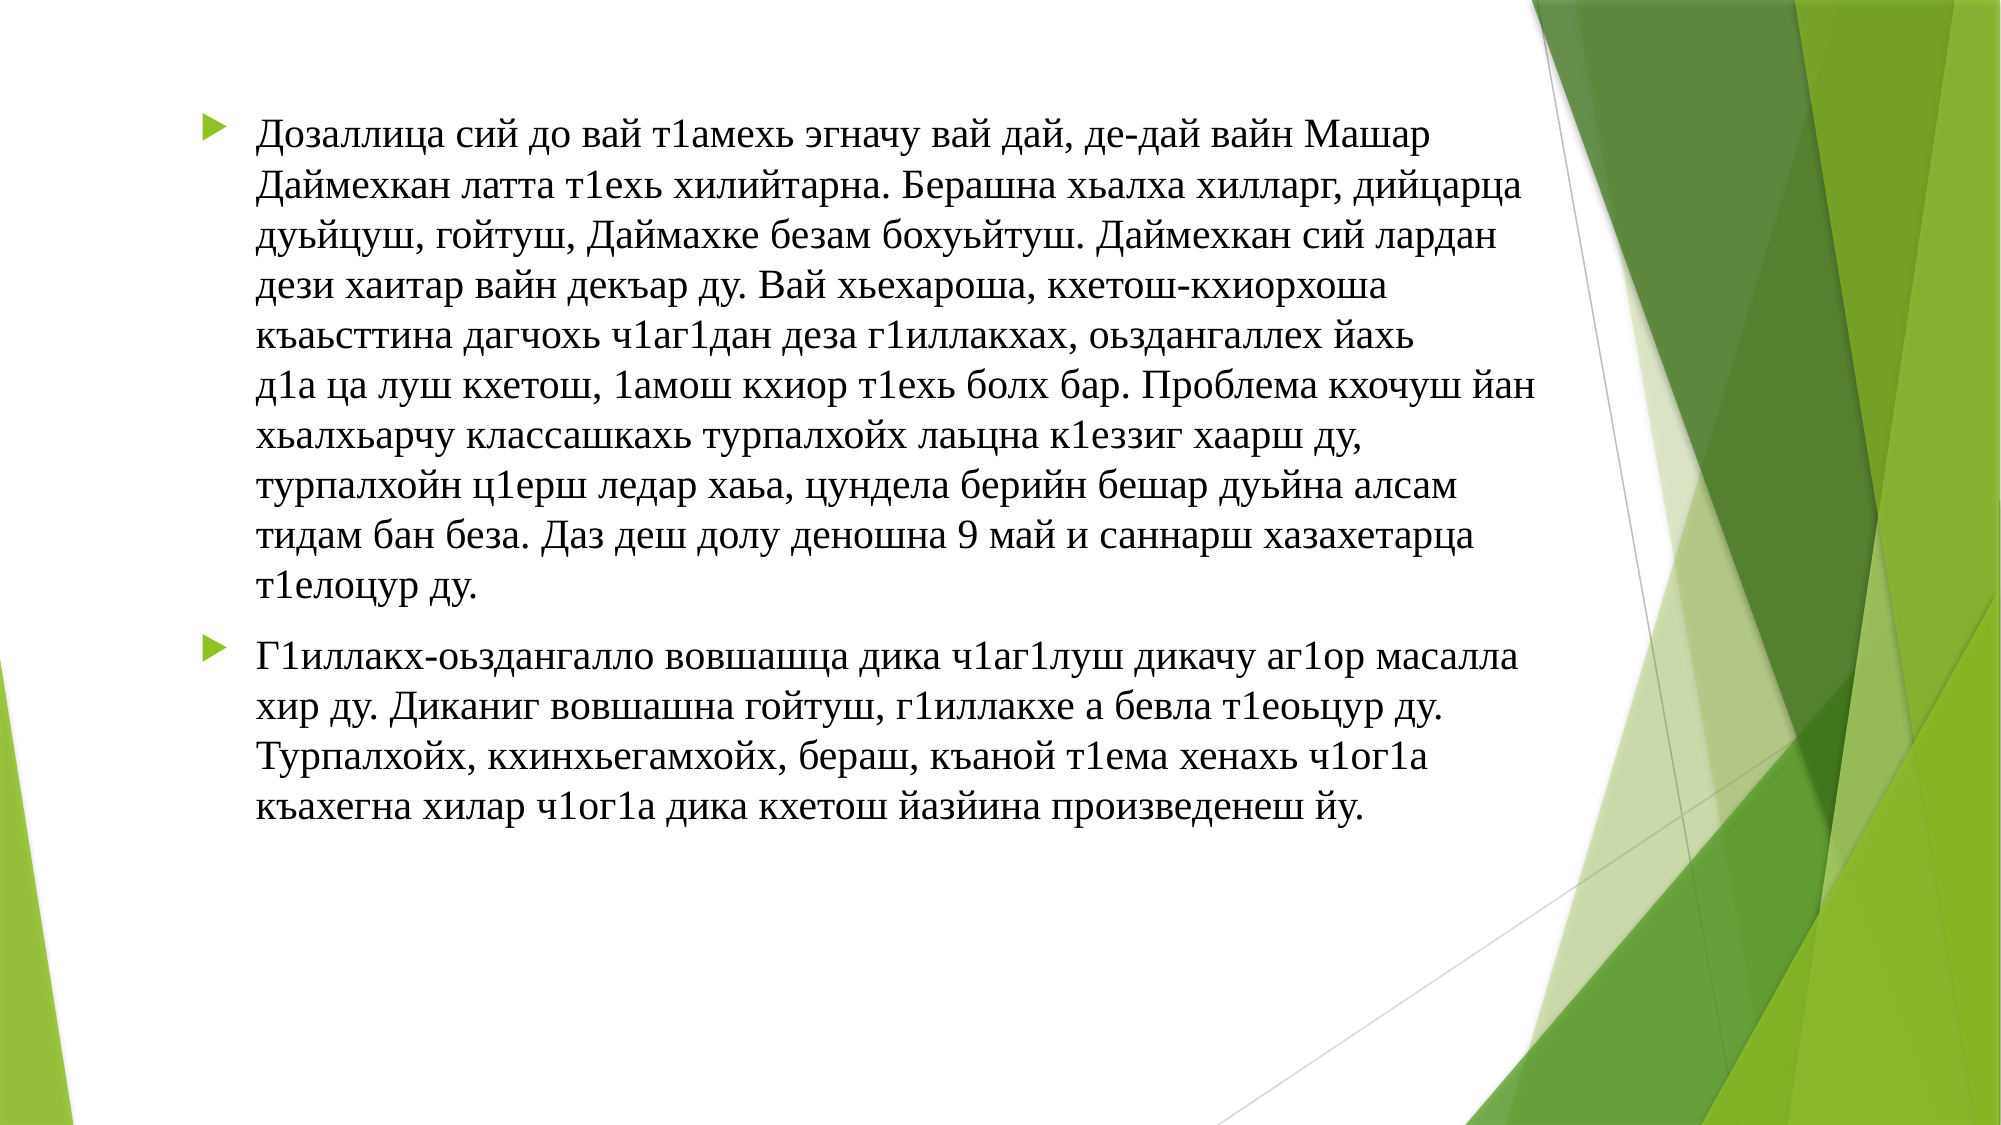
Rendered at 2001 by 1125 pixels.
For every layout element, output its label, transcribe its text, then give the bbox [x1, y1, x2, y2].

list Дозаллица сий до вай т1амехь эгначу вай дай, де-дай вайн Машар Даймехкан латта т1ехь хилийтарна. Берашна хьалха хилларг, дийцарца дуьйцуш, гойтуш, Даймахке безам бохуьйтуш. Даймехкан сий лардан дези хаитар вайн декъар ду. Вай хьехароша, кхетош-кхиорхоша къаьсттина дагчохь ч1аг1дан деза г1иллакхах, оьздангаллех йахь д1а ца луш кхетош, 1амош кхиор т1ехь болх бар. Проблема кхочуш йан хьалхьарчу классашкахь турпалхойх лаьцна к1еззиг хаарш ду, турпалхойн ц1ерш ледар хаьа, цундела берийн бешар дуьйна алсам тидам бан беза. Даз деш долу деношна 9 май и саннарш хазахетарца т1елоцур ду. Г1иллакх-оьздангалло вовшашца дика ч1аг1луш дикачу аг1ор масалла хир ду. Диканиг вовшашна гойтуш, г1иллакхе а бевла т1еоьцур ду. Турпалхойх, кхинхьегамхойх, бераш, къаной т1ема хенахь ч1ог1а къахегна хилар ч1ог1а дика кхетош йазйина произведенеш йу. [184, 98, 1581, 992]
